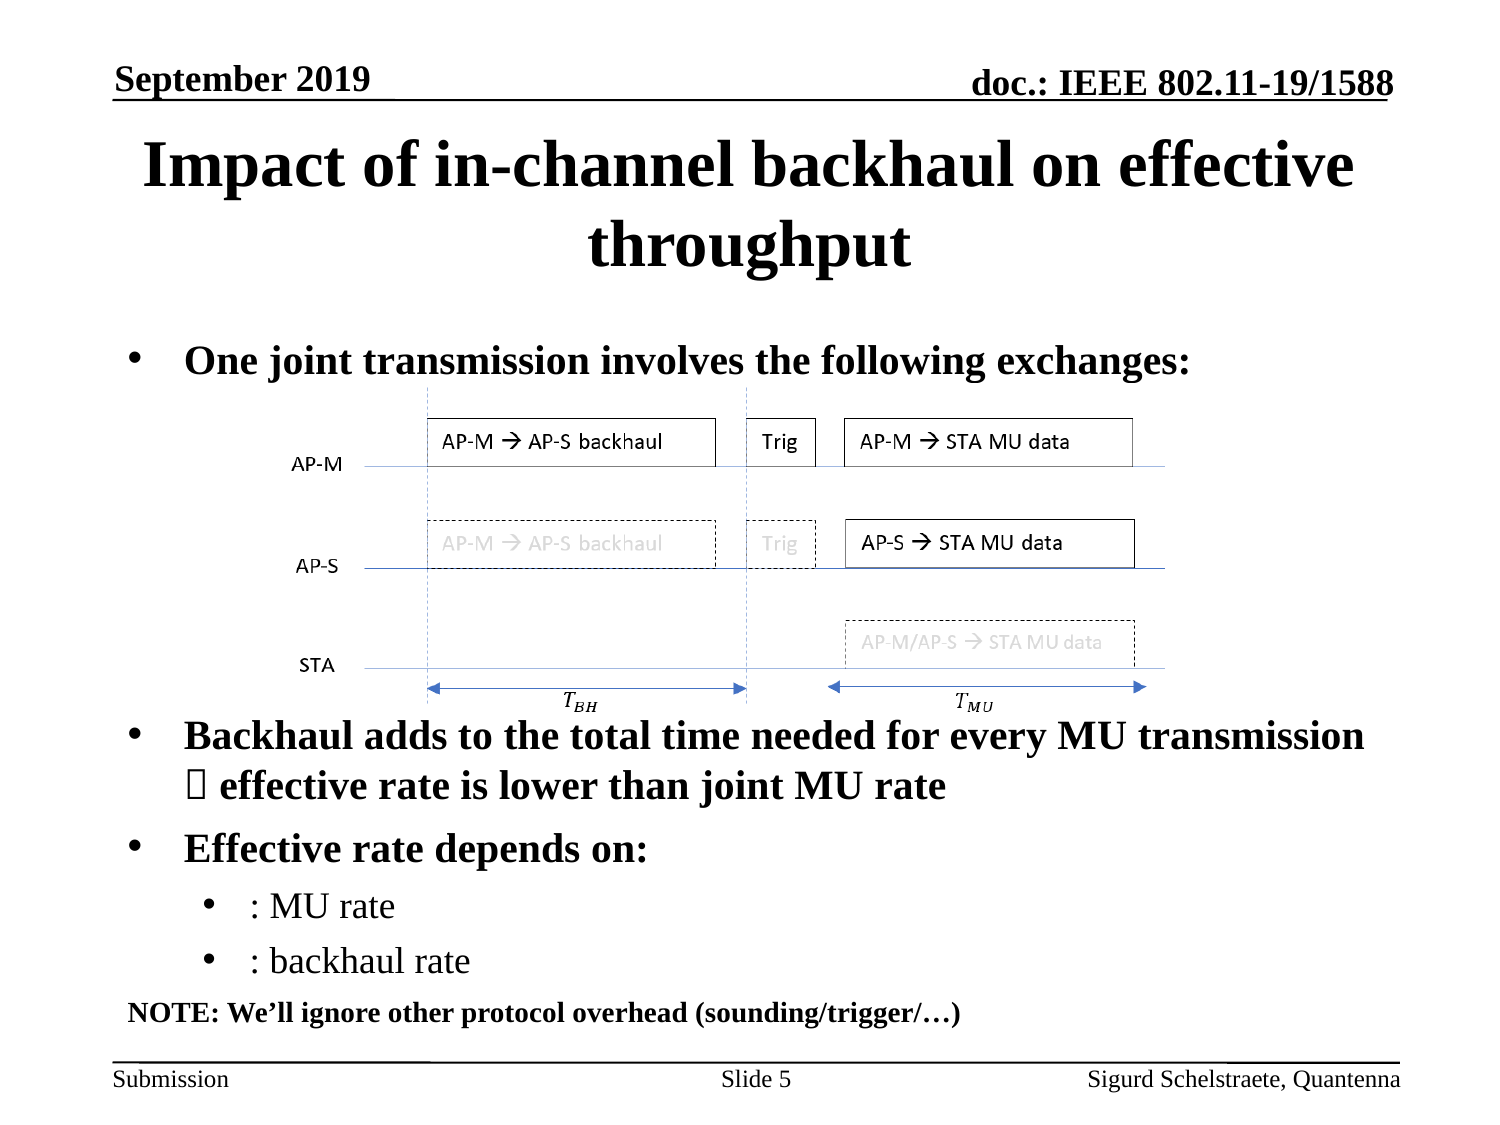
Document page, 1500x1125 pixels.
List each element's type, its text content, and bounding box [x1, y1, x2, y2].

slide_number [114, 54, 423, 100]
footer Sigurd Schelstraete, Quantenna [878, 1061, 1402, 1093]
slide_number Slide 5 [712, 1061, 800, 1123]
title Impact of in-channel backhaul on effective throughput [112, 112, 1388, 288]
picture [288, 383, 1166, 719]
